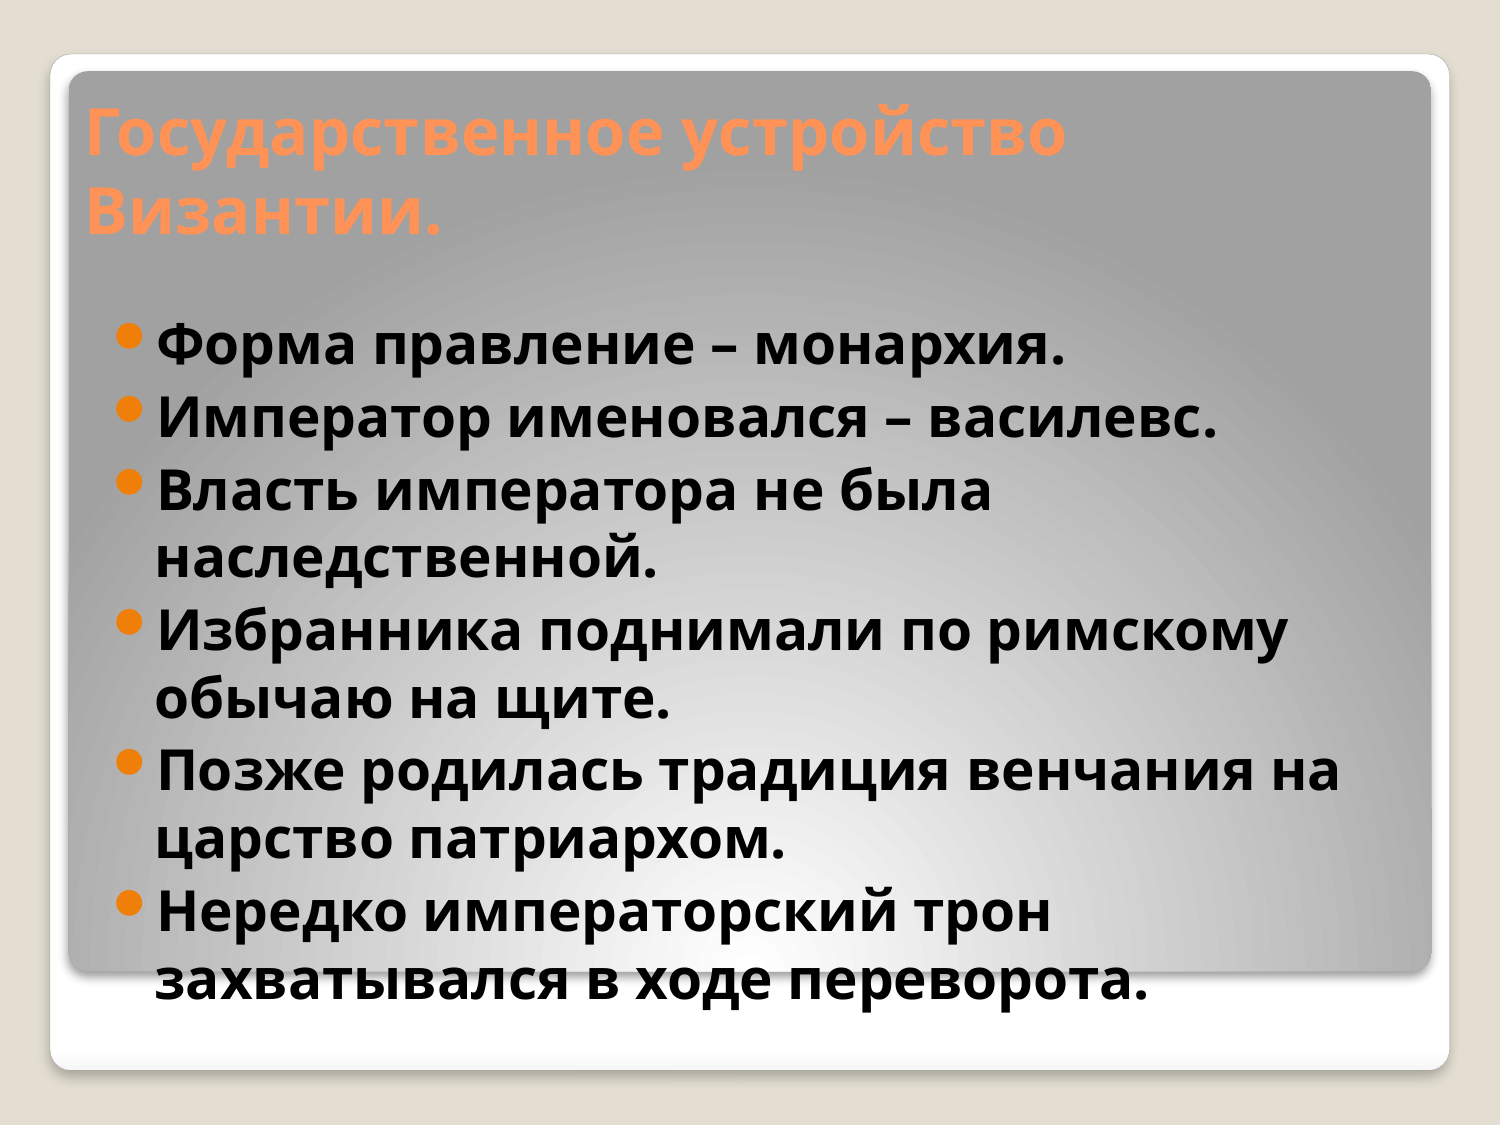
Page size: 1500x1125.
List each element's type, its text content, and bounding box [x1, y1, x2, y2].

title Государственное устройство Византии. [70, 82, 1413, 255]
list Форма правление – монархия. Император именовался – василевс. Власть императора не была наследственной. Избранника поднимали по римскому обычаю на щите. Позже родилась традиция венчания на царство патриархом. Нередко императорский трон захватывался в ходе переворота. [82, 292, 1425, 1020]
